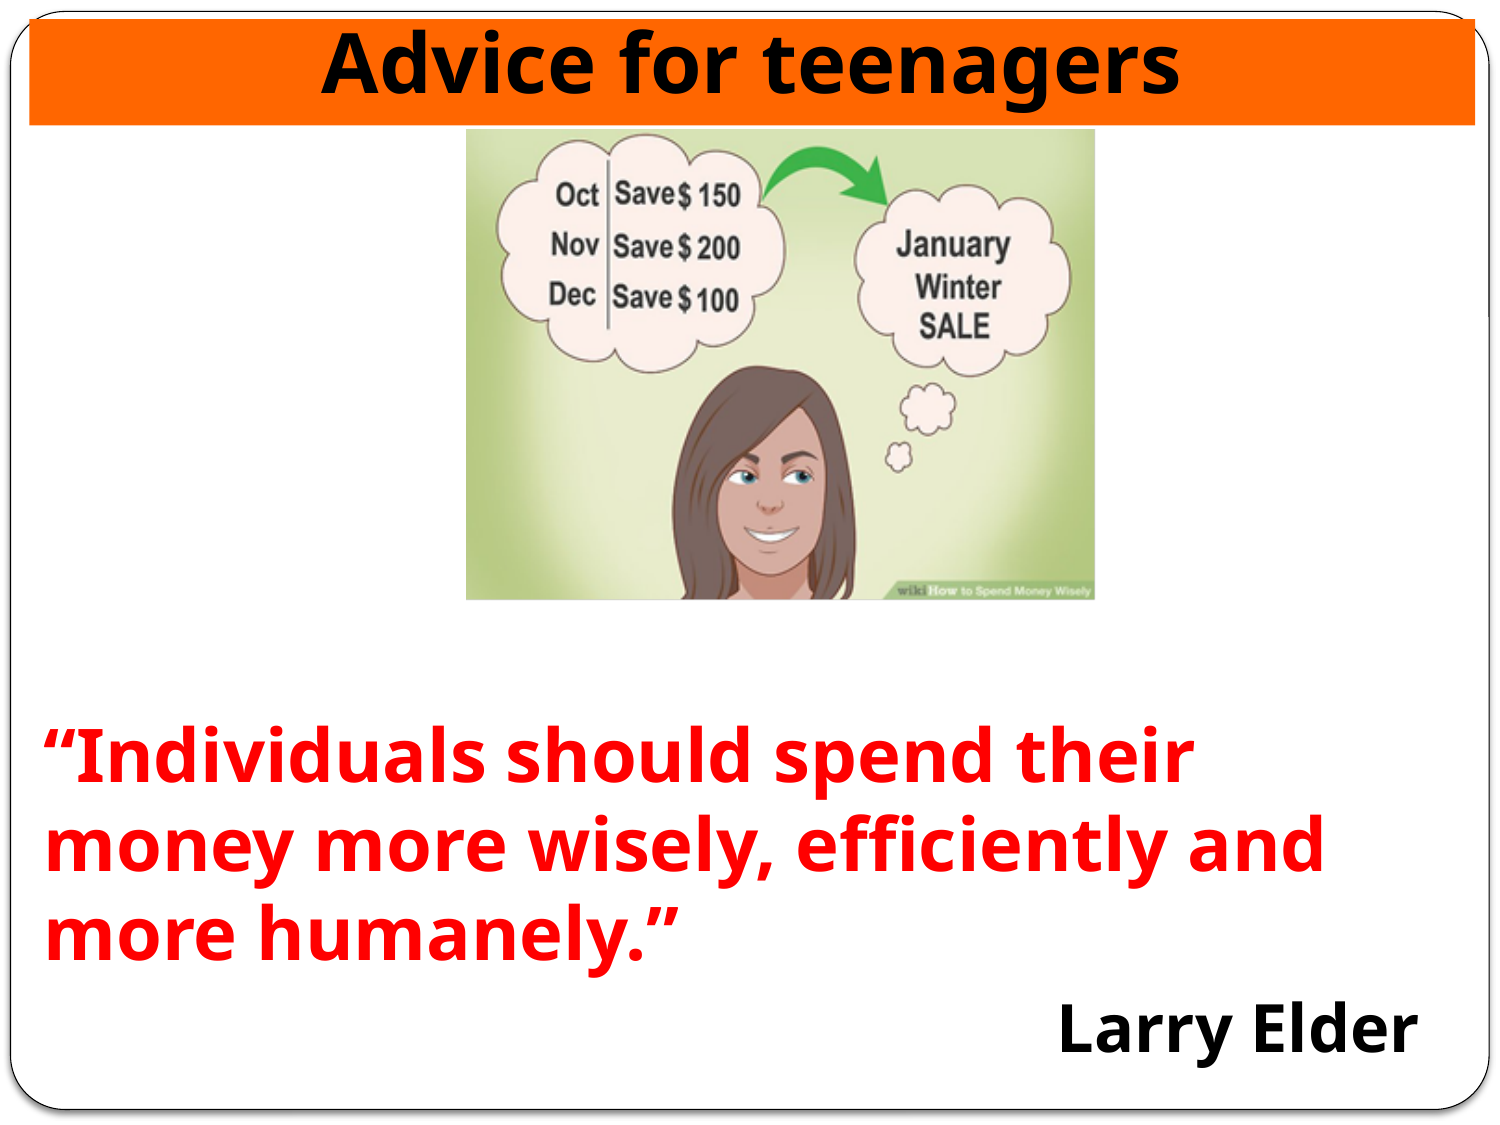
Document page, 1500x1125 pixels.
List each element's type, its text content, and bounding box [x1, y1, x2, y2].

title Advice for teenagers [29, 19, 1476, 126]
picture [466, 129, 1098, 603]
text_box [1103, 259, 1500, 268]
list “Individuals should spend their money more wisely, efficiently and more humanely.” Larry Elder [28, 601, 1436, 1075]
